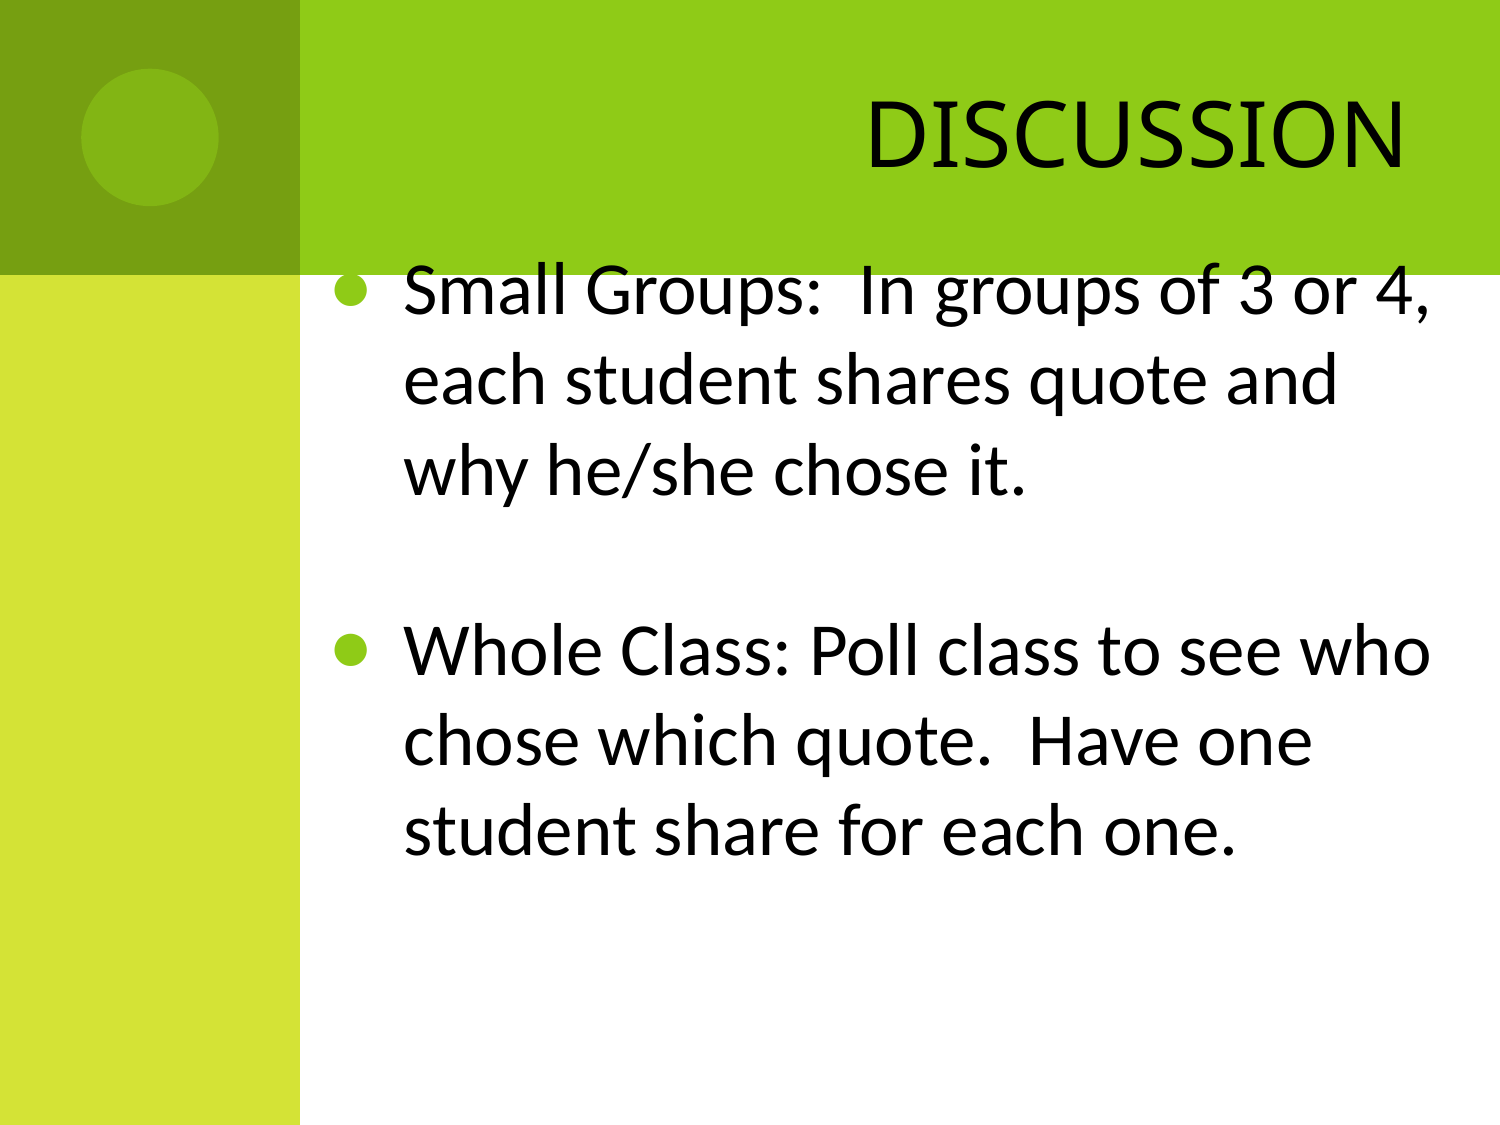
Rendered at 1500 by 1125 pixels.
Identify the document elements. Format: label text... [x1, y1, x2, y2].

list Small Groups: In groups of 3 or 4, each student shares quote and why he/she chose it. Whole Class: Poll class to see who chose which quote. Have one student share for each one. [313, 224, 1487, 1102]
title Discussion [274, 37, 1426, 225]
